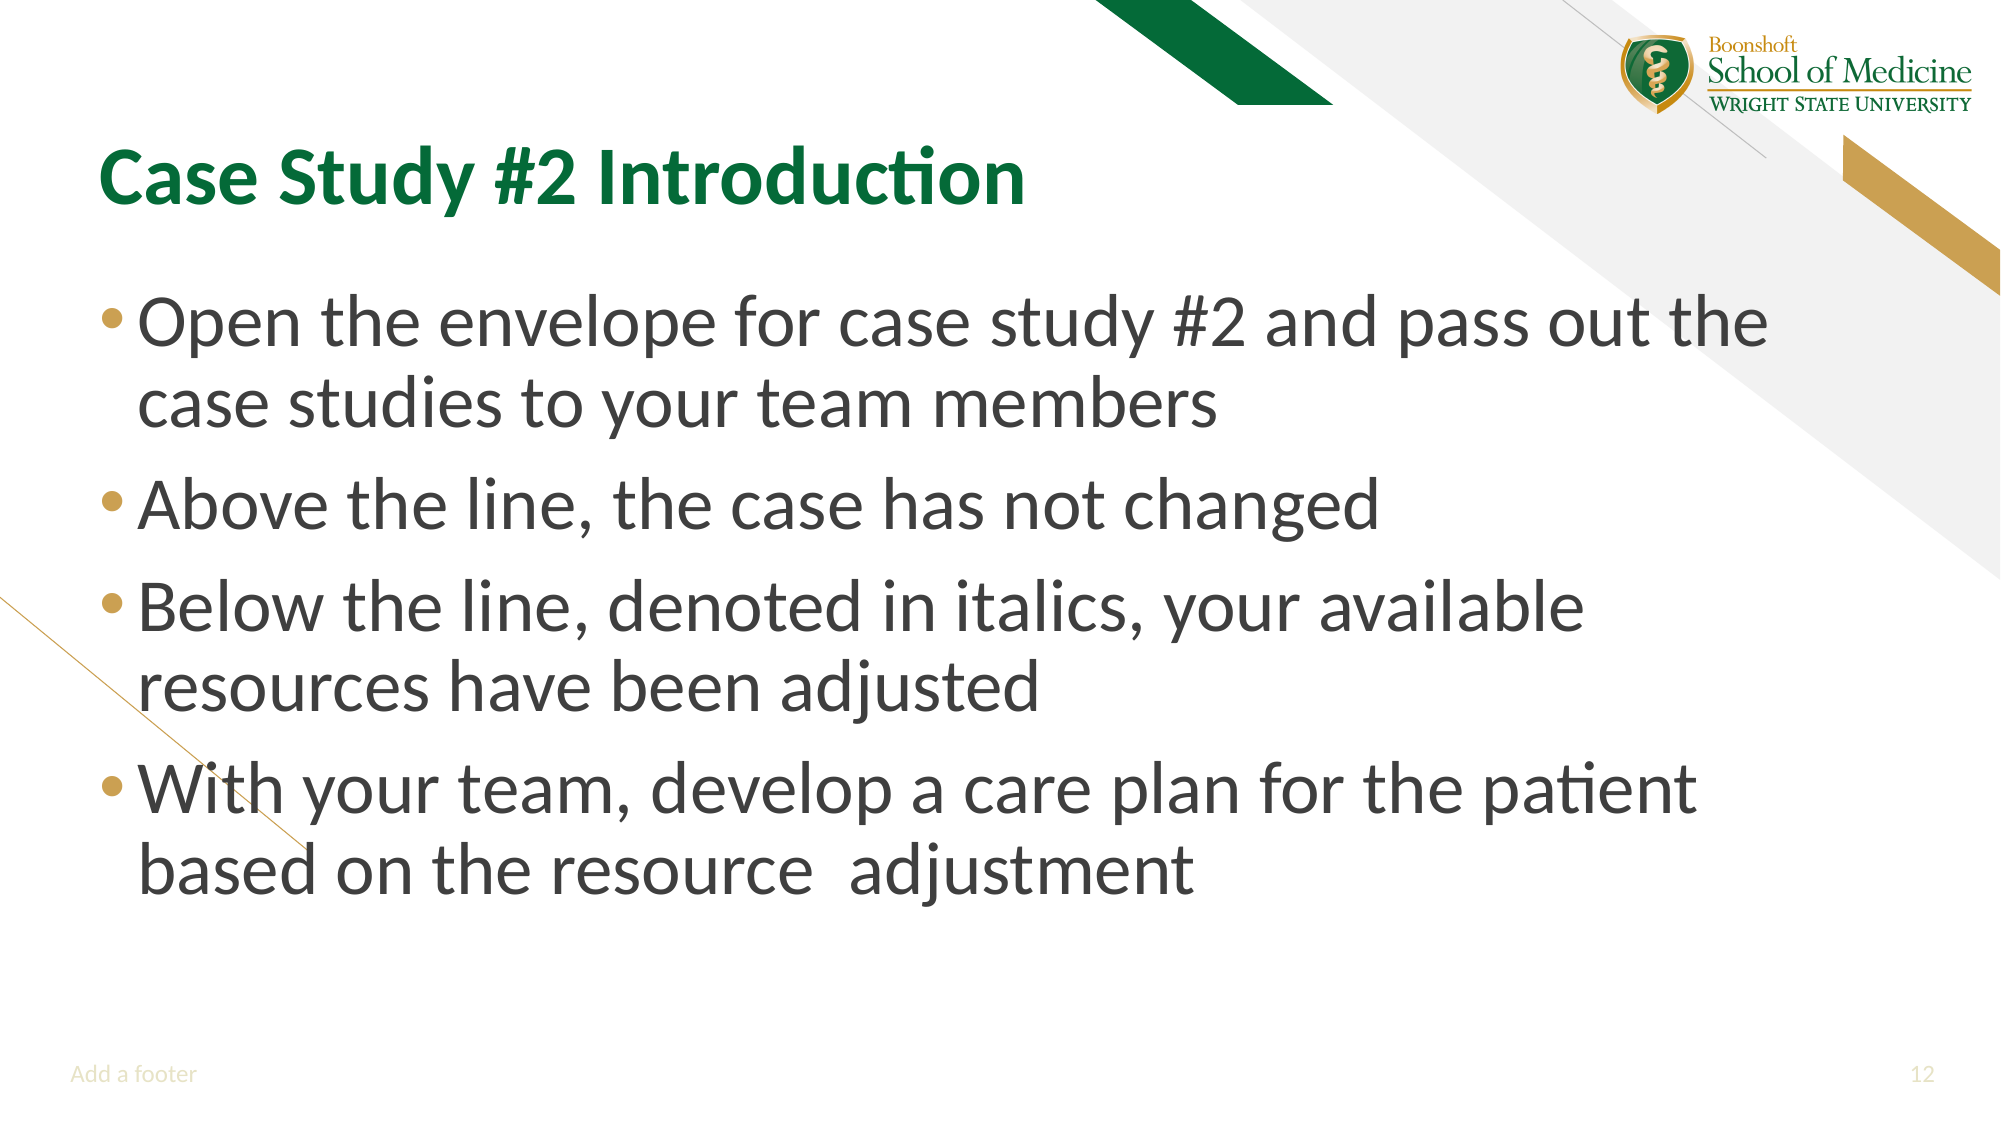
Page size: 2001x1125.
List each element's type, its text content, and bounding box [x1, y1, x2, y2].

list Open the envelope for case study #2 and pass out the case studies to your team members Above the line, the case has not changed Below the line, denoted in italics, your available resources have been adjusted With your team, develop a care plan for the patient based on the resource adjustment [85, 274, 1863, 1014]
slide_number 12 [1828, 1042, 1950, 1103]
footer Add a footer [55, 1042, 731, 1103]
picture [1616, 0, 1976, 176]
title Case Study #2 Introduction [85, 34, 1537, 223]
